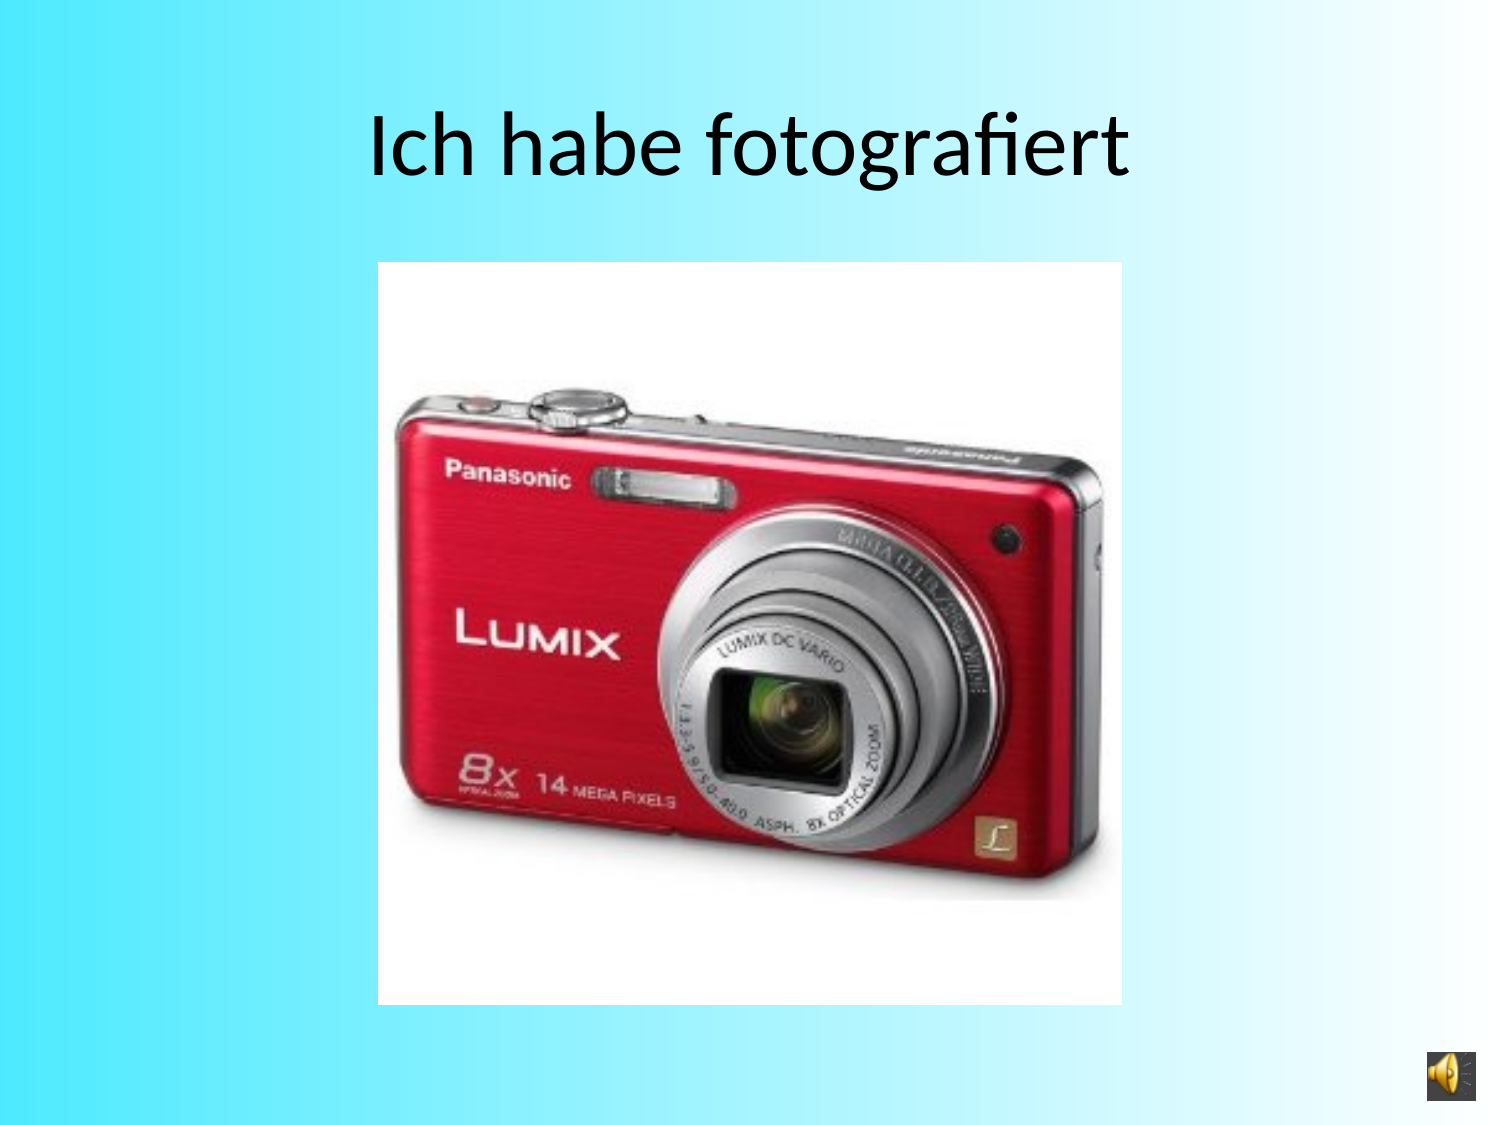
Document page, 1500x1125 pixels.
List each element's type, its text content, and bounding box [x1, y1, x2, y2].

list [74, 262, 1426, 1006]
title Ich habe fotografiert [74, 44, 1426, 233]
picture [1426, 1051, 1477, 1102]
